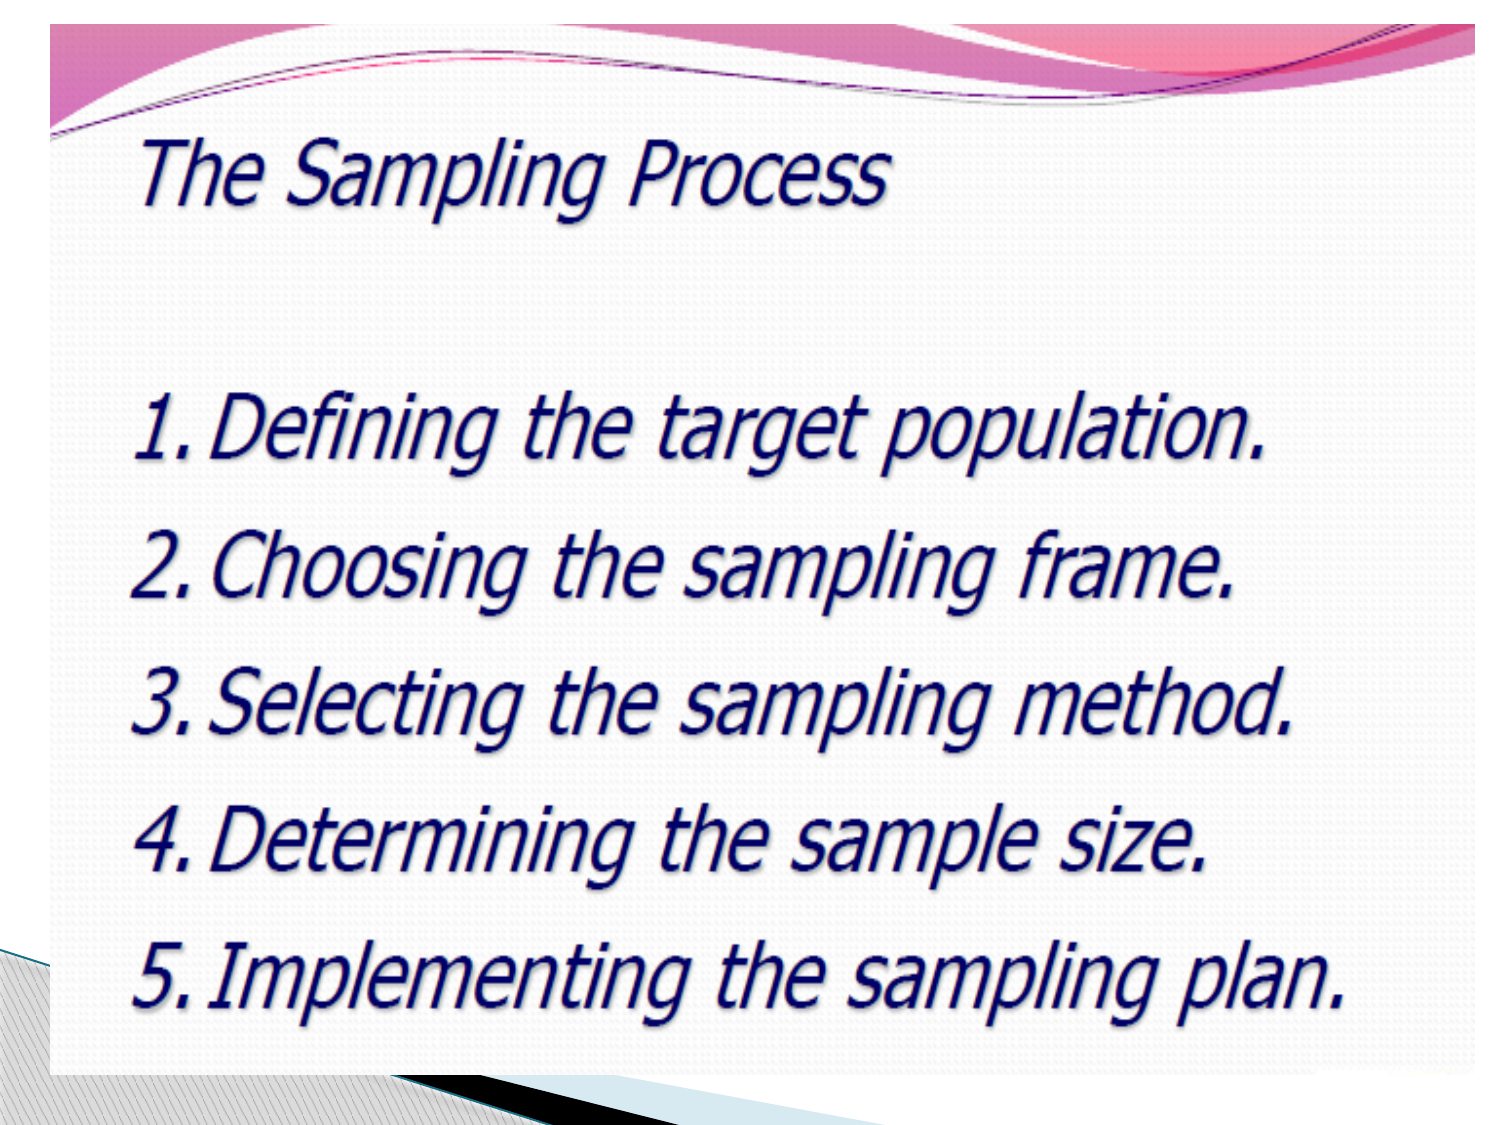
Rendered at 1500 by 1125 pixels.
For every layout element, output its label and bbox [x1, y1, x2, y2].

picture [49, 24, 1476, 1076]
